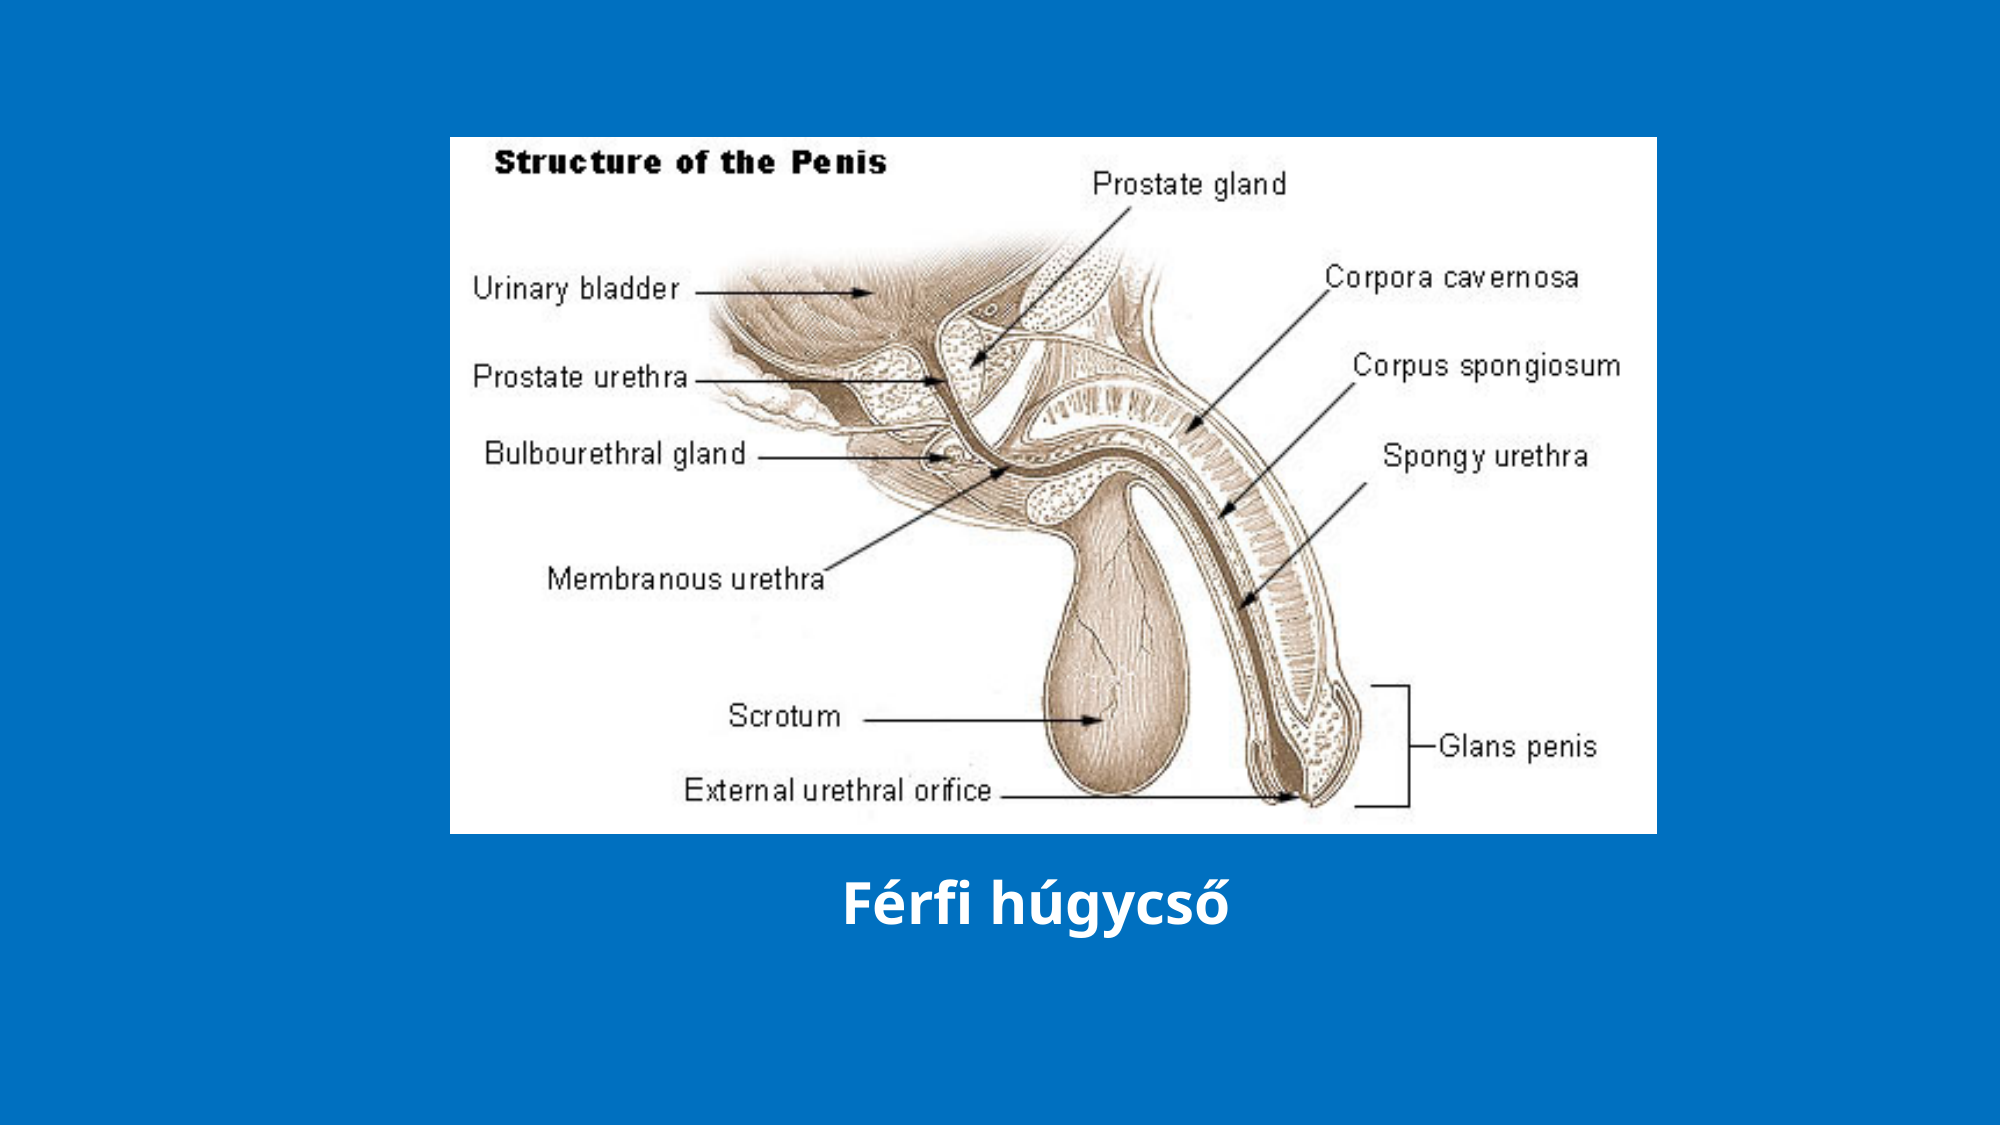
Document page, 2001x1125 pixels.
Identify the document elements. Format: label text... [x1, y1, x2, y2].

text_box Férfi húgycső [826, 858, 1246, 944]
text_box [449, 137, 1657, 834]
